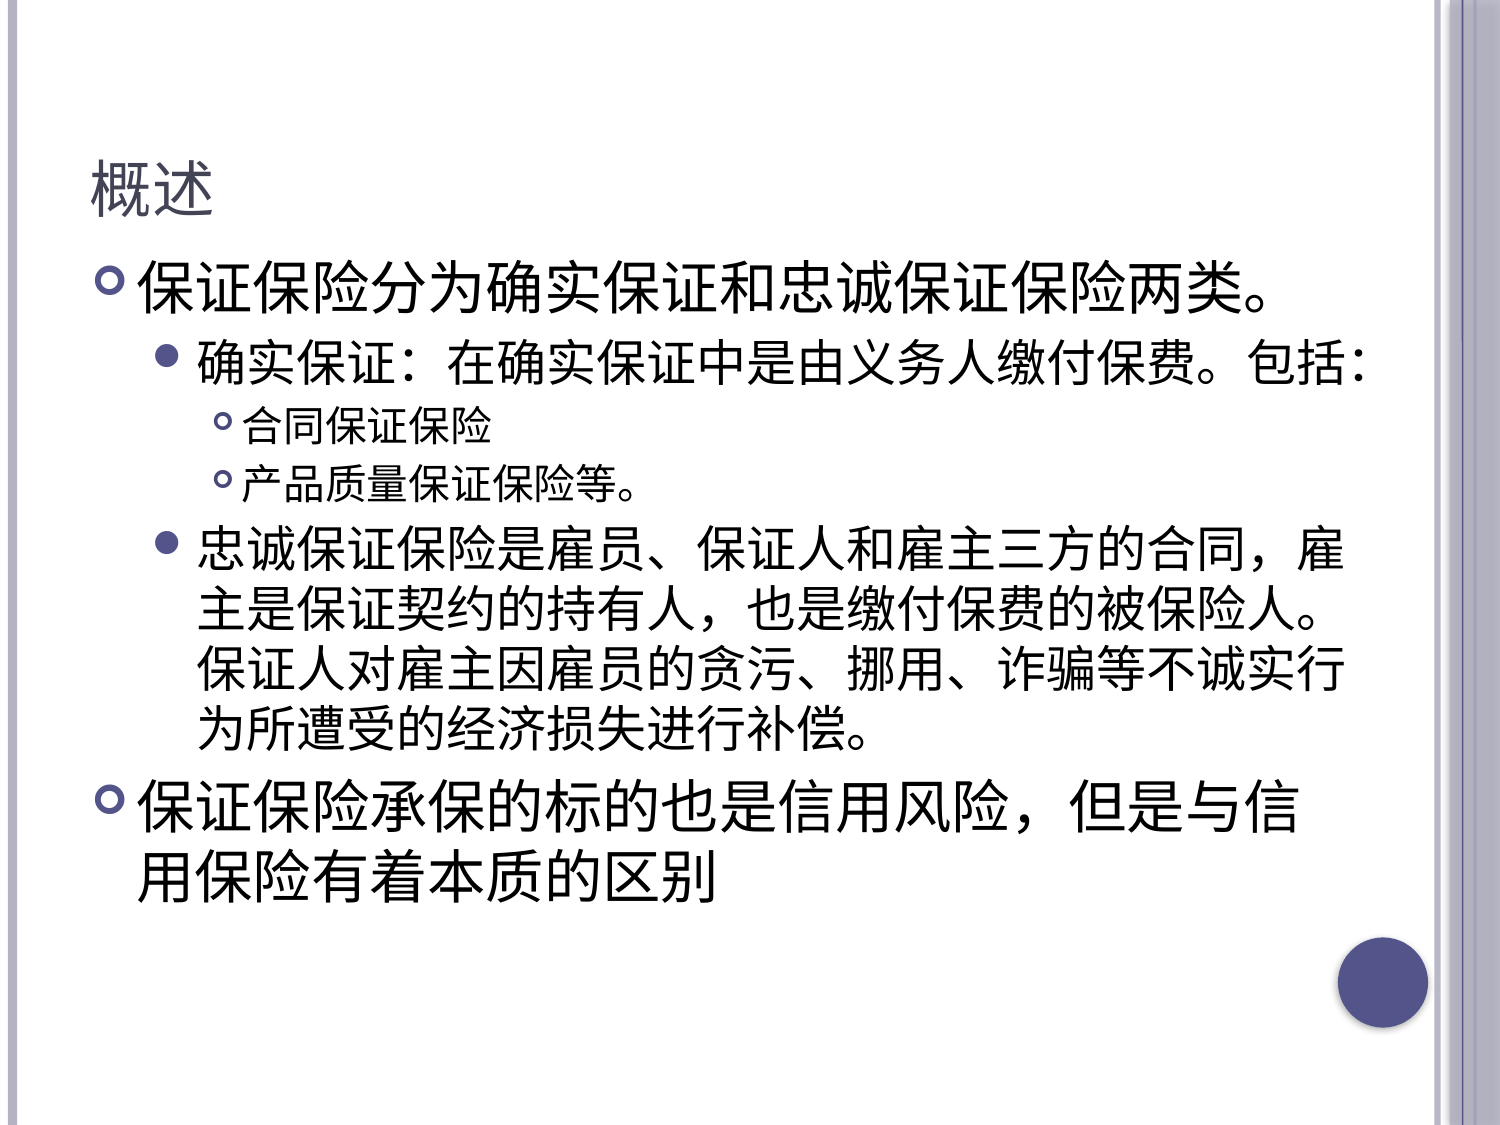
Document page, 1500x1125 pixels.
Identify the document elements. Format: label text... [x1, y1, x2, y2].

title 概述 [75, 45, 1300, 233]
list 保证保险分为确实保证和忠诚保证保险两类。 确实保证：在确实保证中是由义务人缴付保费。包括： 合同保证保险 产品质量保证保险等。 忠诚保证保险是雇员、保证人和雇主三方的合同，雇主是保证契约的持有人，也是缴付保费的被保险人。保证人对雇主因雇员的贪污、挪用、诈骗等不诚实行为所遭受的经济损失进行补偿。 保证保险承保的标的也是信用风险，但是与信用保险有着本质的区别 [76, 243, 1367, 1044]
